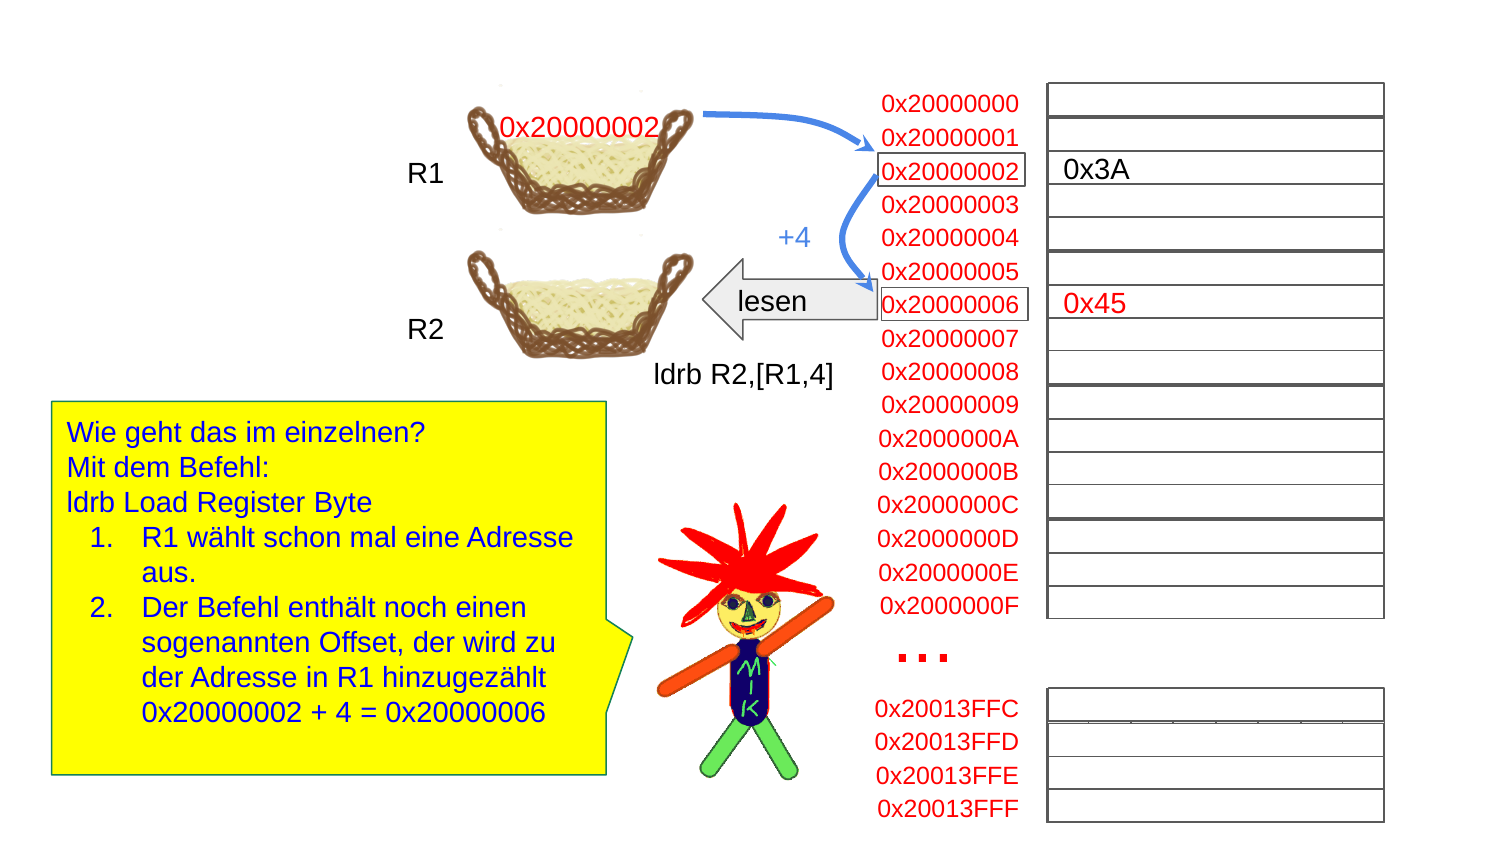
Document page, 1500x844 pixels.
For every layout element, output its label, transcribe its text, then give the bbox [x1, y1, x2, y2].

text_box R2 [392, 295, 437, 348]
text_box +4 [762, 203, 842, 264]
text_box ldrb R2,[R1,4] [722, 340, 849, 392]
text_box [854, 677, 1385, 834]
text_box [1048, 484, 1385, 619]
picture [638, 495, 846, 787]
text_box [842, 216, 849, 261]
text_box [1048, 350, 1385, 484]
text_box lesen [722, 258, 849, 340]
picture [442, 72, 719, 427]
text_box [854, 72, 1385, 339]
text_box Wie geht das im einzelnen? Mit dem Befehl: ldrb Load Register Byte R1 wählt schon mal eine Adresse aus. Der Befehl enthält noch einen sogenannten Offset, der wird zu der Adresse in R1 hinzugezählt 0x20000002 + 4 = 0x20000006 [51, 401, 633, 775]
text_box R1 [392, 139, 437, 192]
text_box ... [877, 638, 1139, 675]
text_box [1048, 82, 1385, 216]
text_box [854, 339, 1043, 496]
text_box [1048, 687, 1385, 823]
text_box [1048, 216, 1385, 350]
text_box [854, 503, 1385, 630]
text_box [722, 114, 849, 146]
